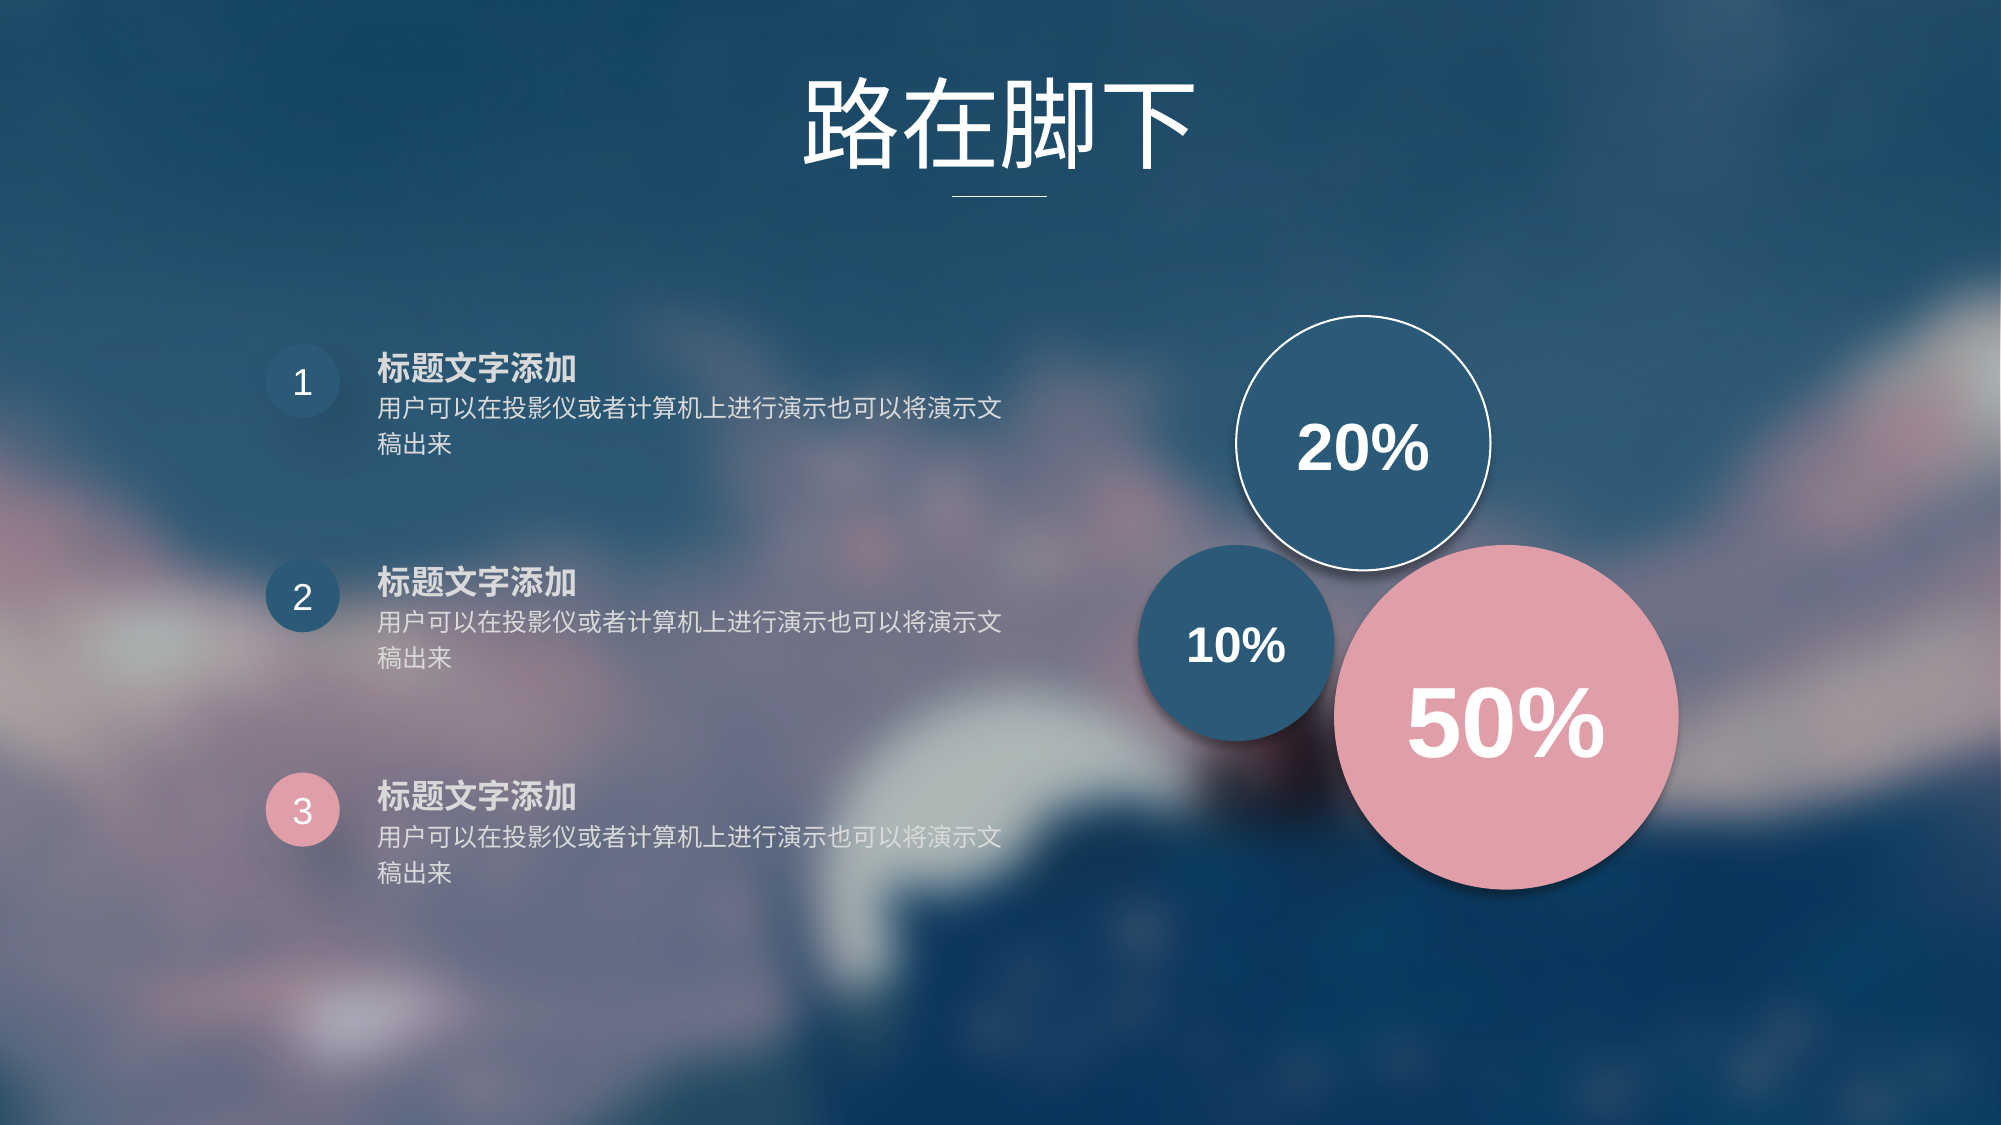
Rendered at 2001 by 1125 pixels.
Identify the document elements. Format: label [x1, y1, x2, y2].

text_box [1138, 315, 1679, 890]
text_box [265, 545, 1034, 681]
text_box [265, 760, 1034, 896]
text_box [265, 331, 1034, 467]
picture [0, 0, 2001, 1125]
